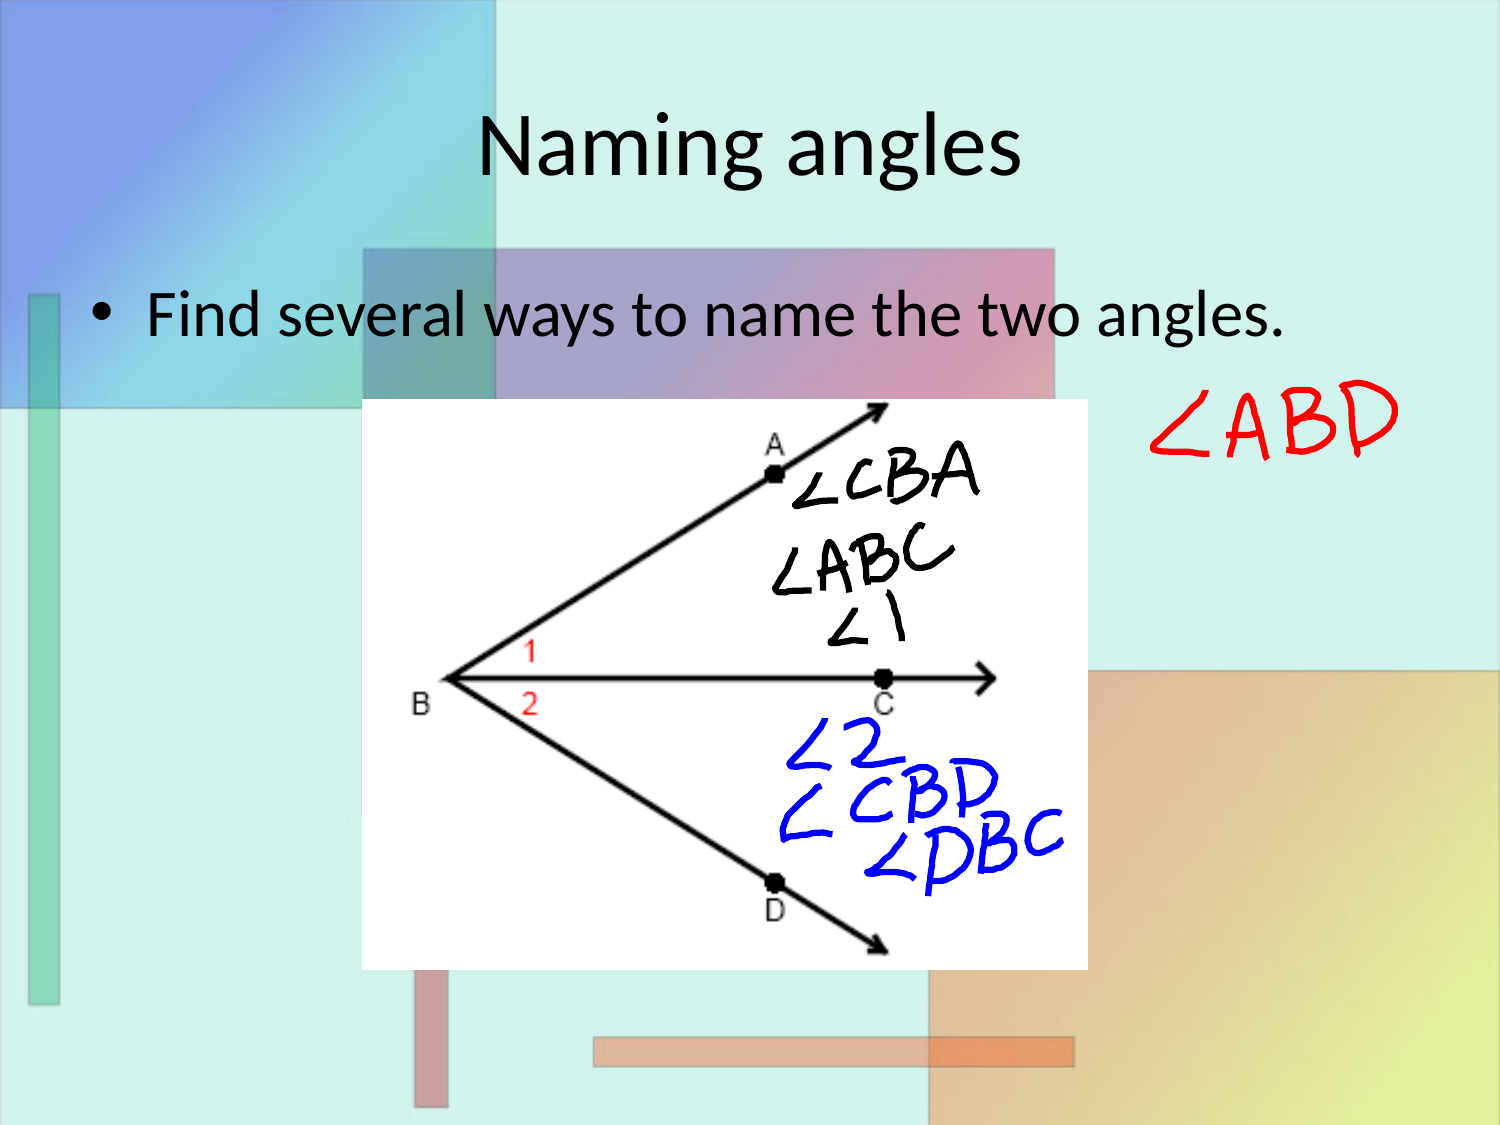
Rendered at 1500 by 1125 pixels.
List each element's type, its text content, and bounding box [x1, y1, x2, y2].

text_box [1233, 395, 1261, 434]
text_box [1152, 389, 1210, 455]
picture [0, 0, 1500, 1125]
text_box [1226, 432, 1262, 436]
list Find several ways to name the two angles. [75, 262, 1425, 1005]
title Naming angles [75, 45, 1425, 233]
text_box [1229, 434, 1269, 460]
text_box [1353, 446, 1359, 457]
text_box [1340, 382, 1396, 446]
text_box [1281, 389, 1334, 453]
